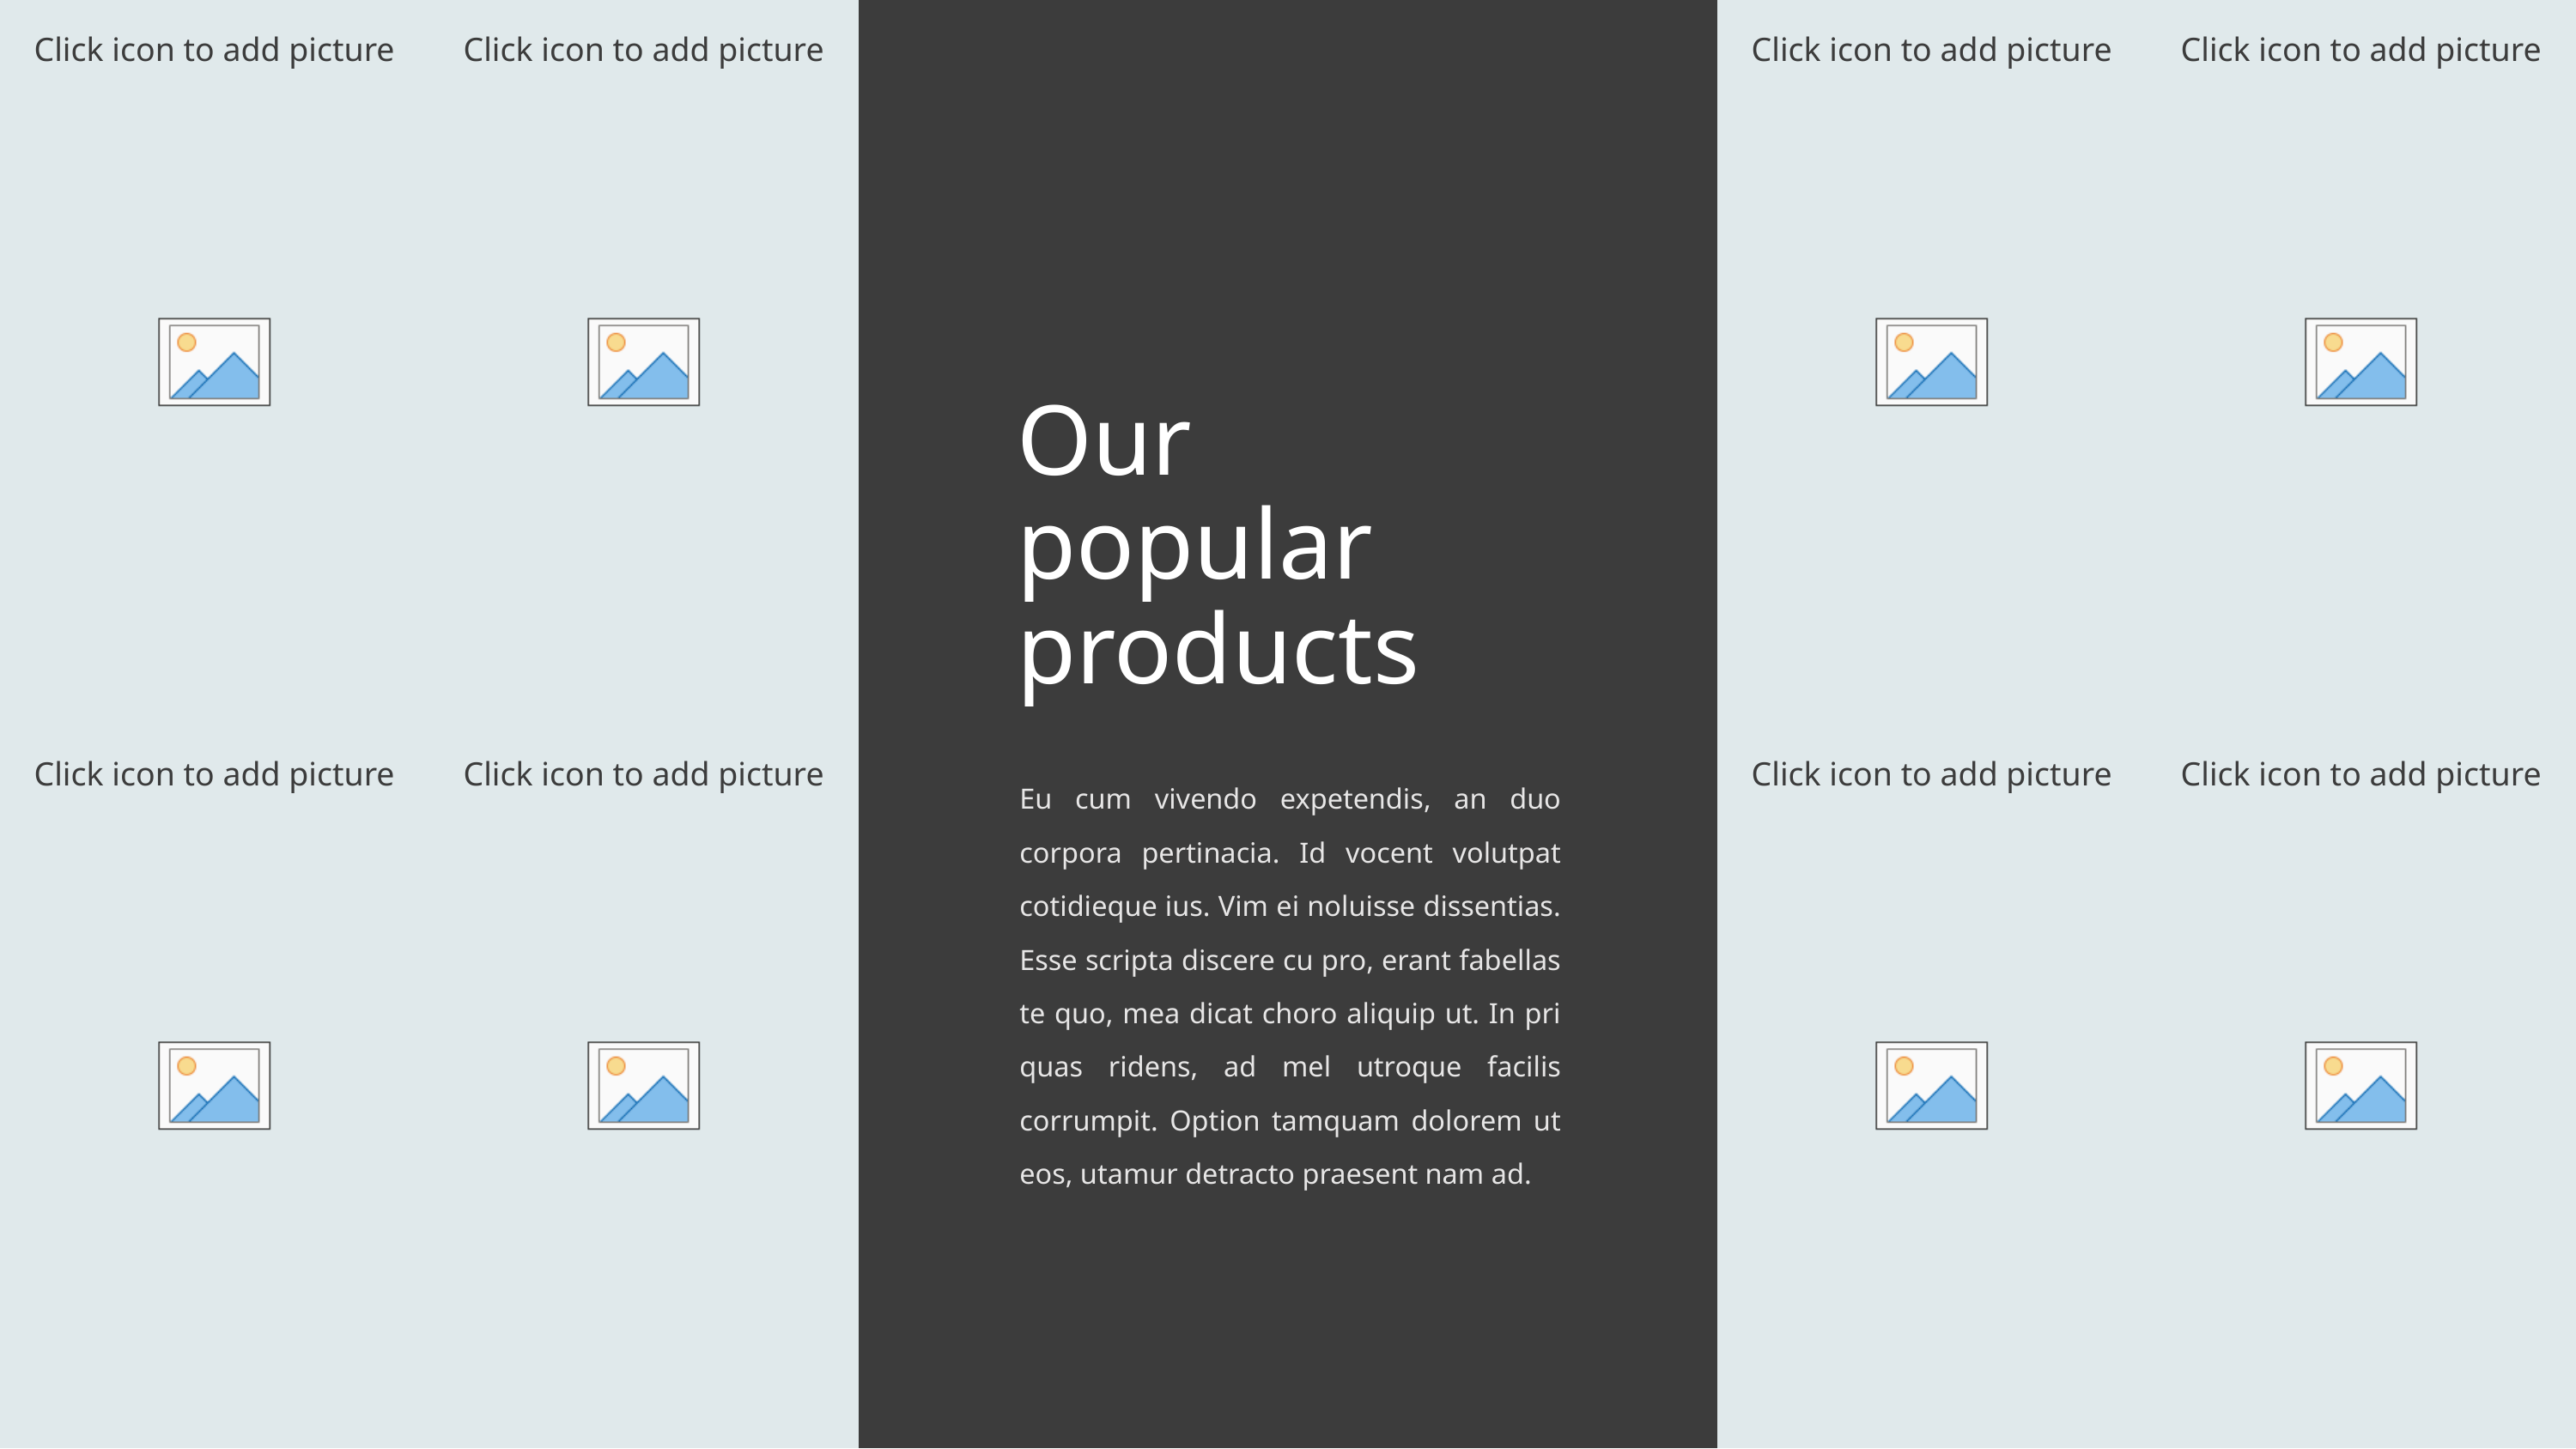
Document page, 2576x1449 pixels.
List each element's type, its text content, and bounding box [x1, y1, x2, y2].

title Our popular products [1004, 197, 1572, 711]
list Eu cum vivendo expetendis, an duo corpora pertinacia. Id vocent volutpat cotidieque ius. Vim ei noluisse dissentias. Esse scripta discere cu pro, erant fabellas te quo, mea dicat choro aliquip ut. In pri quas ridens, ad mel utroque facilis corrumpit. Option tamquam dolorem ut eos, utamur detracto praesent nam ad. [1006, 755, 1575, 1252]
picture [0, 0, 860, 1449]
picture [1716, 0, 2576, 1449]
